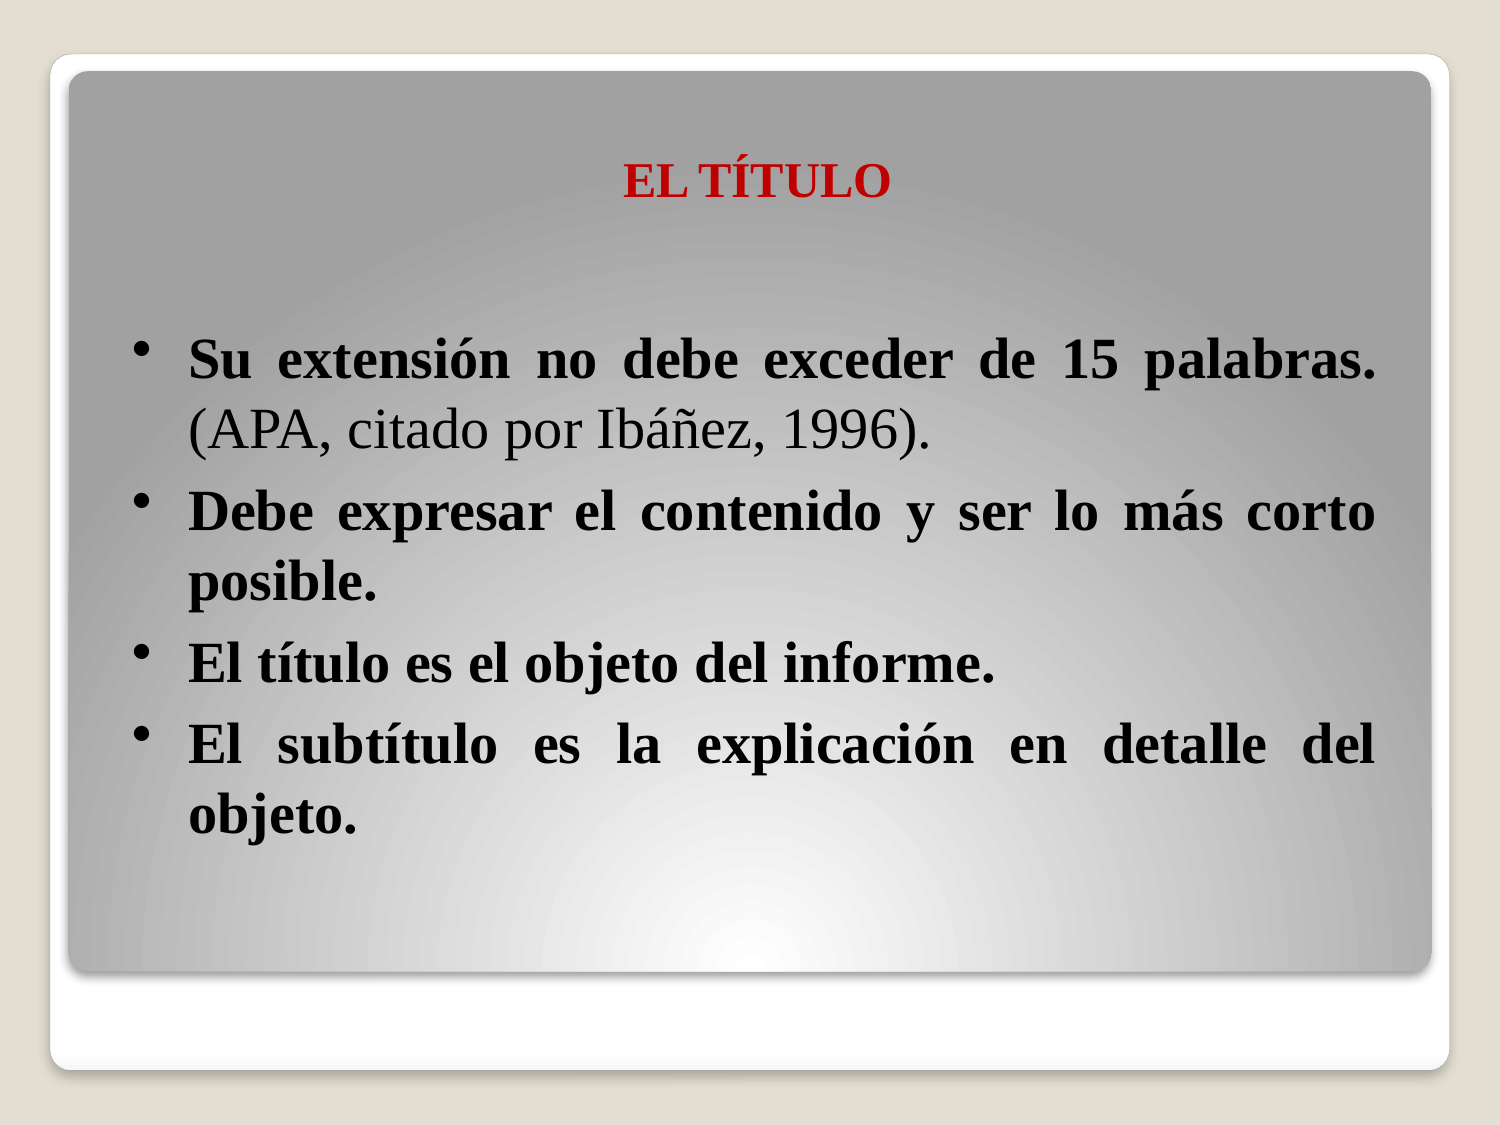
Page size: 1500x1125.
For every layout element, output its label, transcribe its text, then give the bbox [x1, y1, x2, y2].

text_box EL TÍTULO [128, 140, 1387, 216]
text_box Su extensión no debe exceder de 15 palabras. (APA, citado por Ibáñez, 1996). Debe expresar el contenido y ser lo más corto posible. El título es el objeto del informe. El subtítulo es la explicación en detalle del objeto. [117, 313, 1393, 926]
